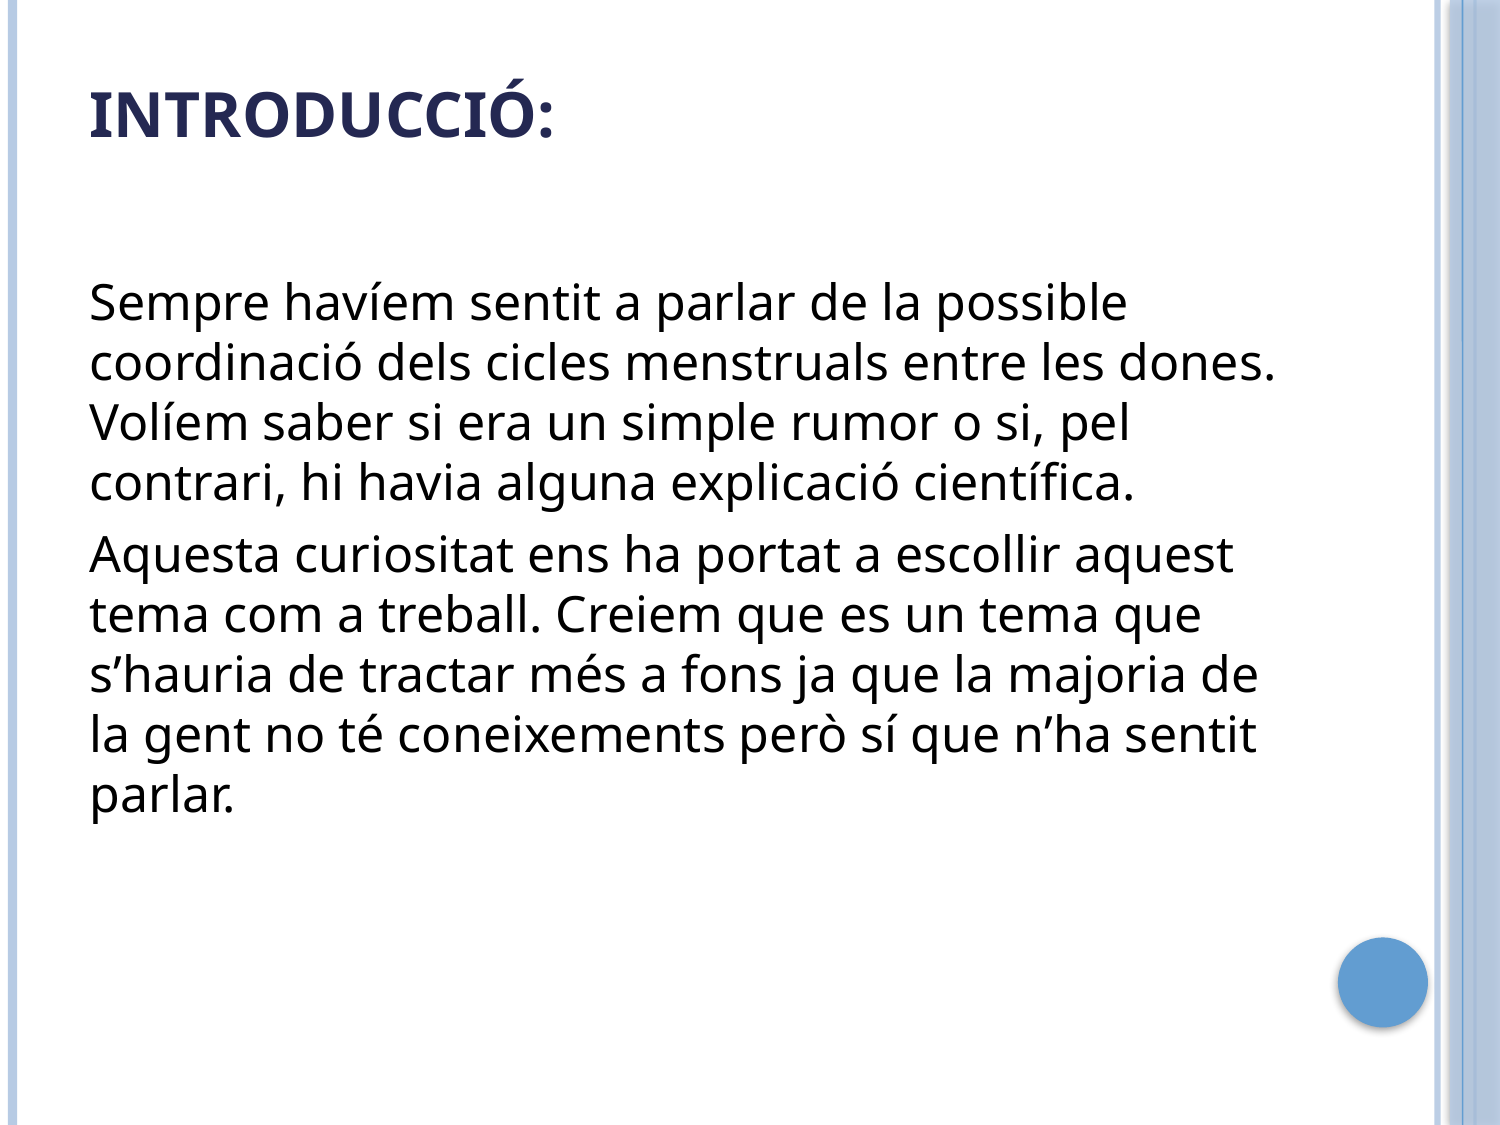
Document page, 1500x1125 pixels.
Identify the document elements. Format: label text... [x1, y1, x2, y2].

list Sempre havíem sentit a parlar de la possible coordinació dels cicles menstruals entre les dones. Volíem saber si era un simple rumor o si, pel contrari, hi havia alguna explicació científica. Aquesta curiositat ens ha portat a escollir aquest tema com a treball. Creiem que es un tema que s’hauria de tractar més a fons ja que la majoria de la gent no té coneixements però sí que n’ha sentit parlar. [75, 262, 1300, 1062]
title Introducció: [75, 45, 1300, 233]
